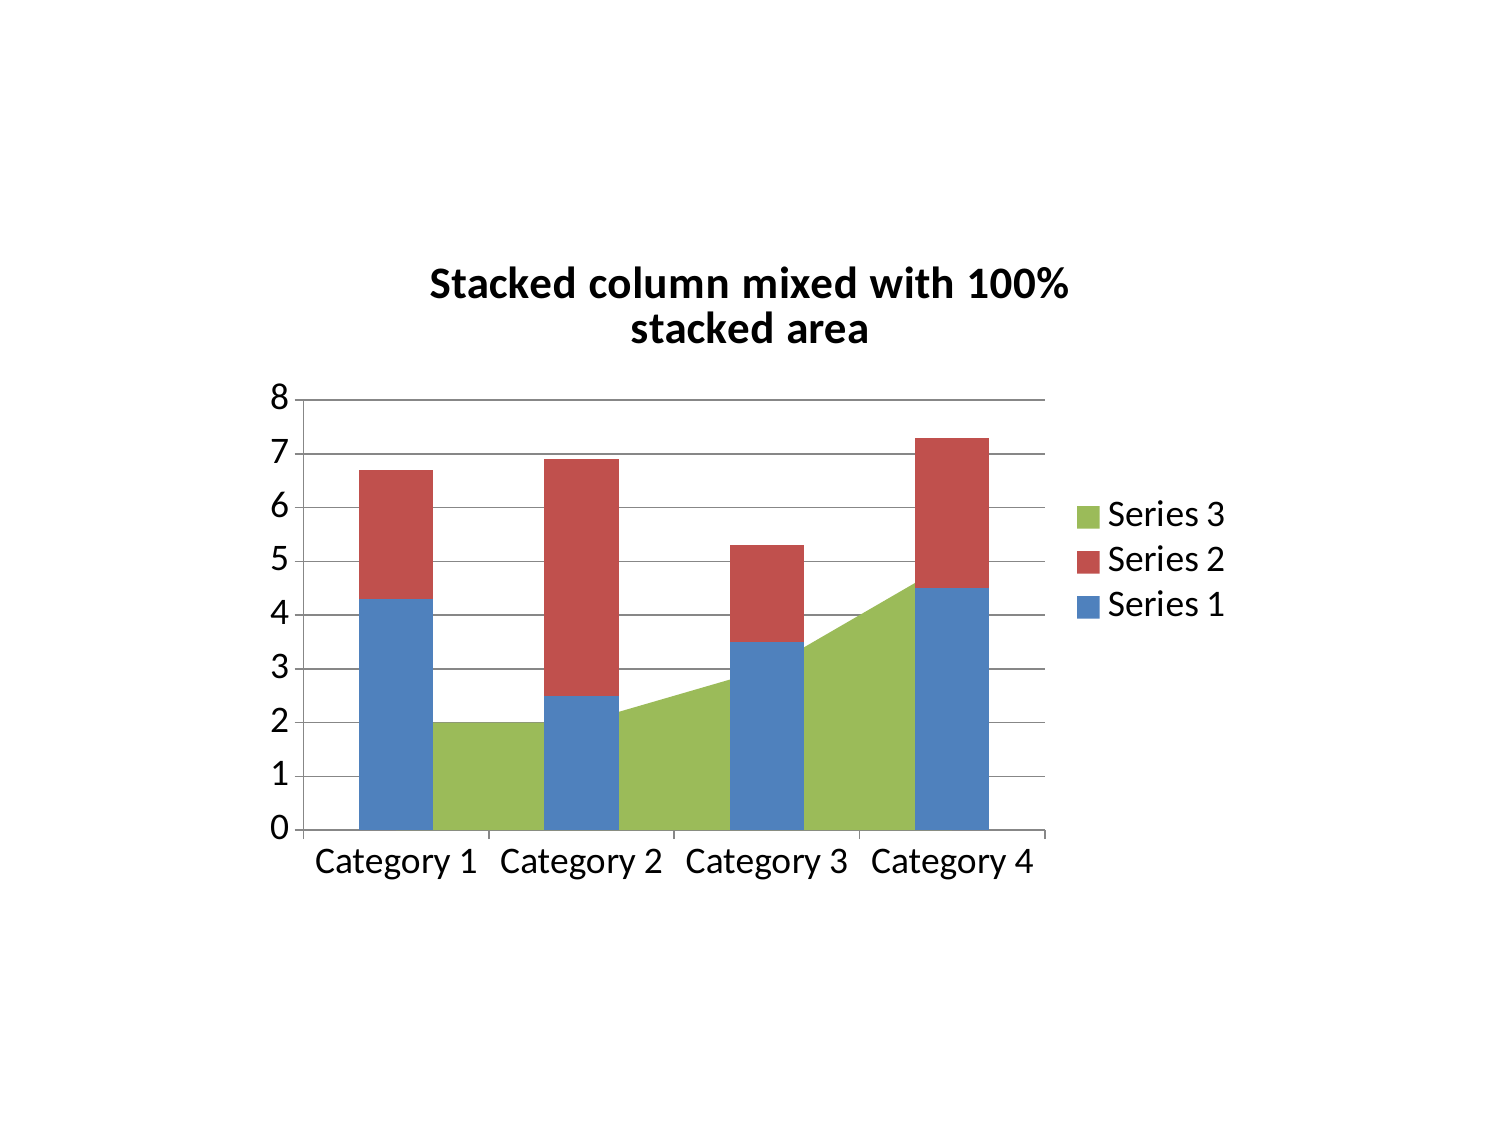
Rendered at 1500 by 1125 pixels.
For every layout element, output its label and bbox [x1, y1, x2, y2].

chart [249, 228, 1251, 897]
